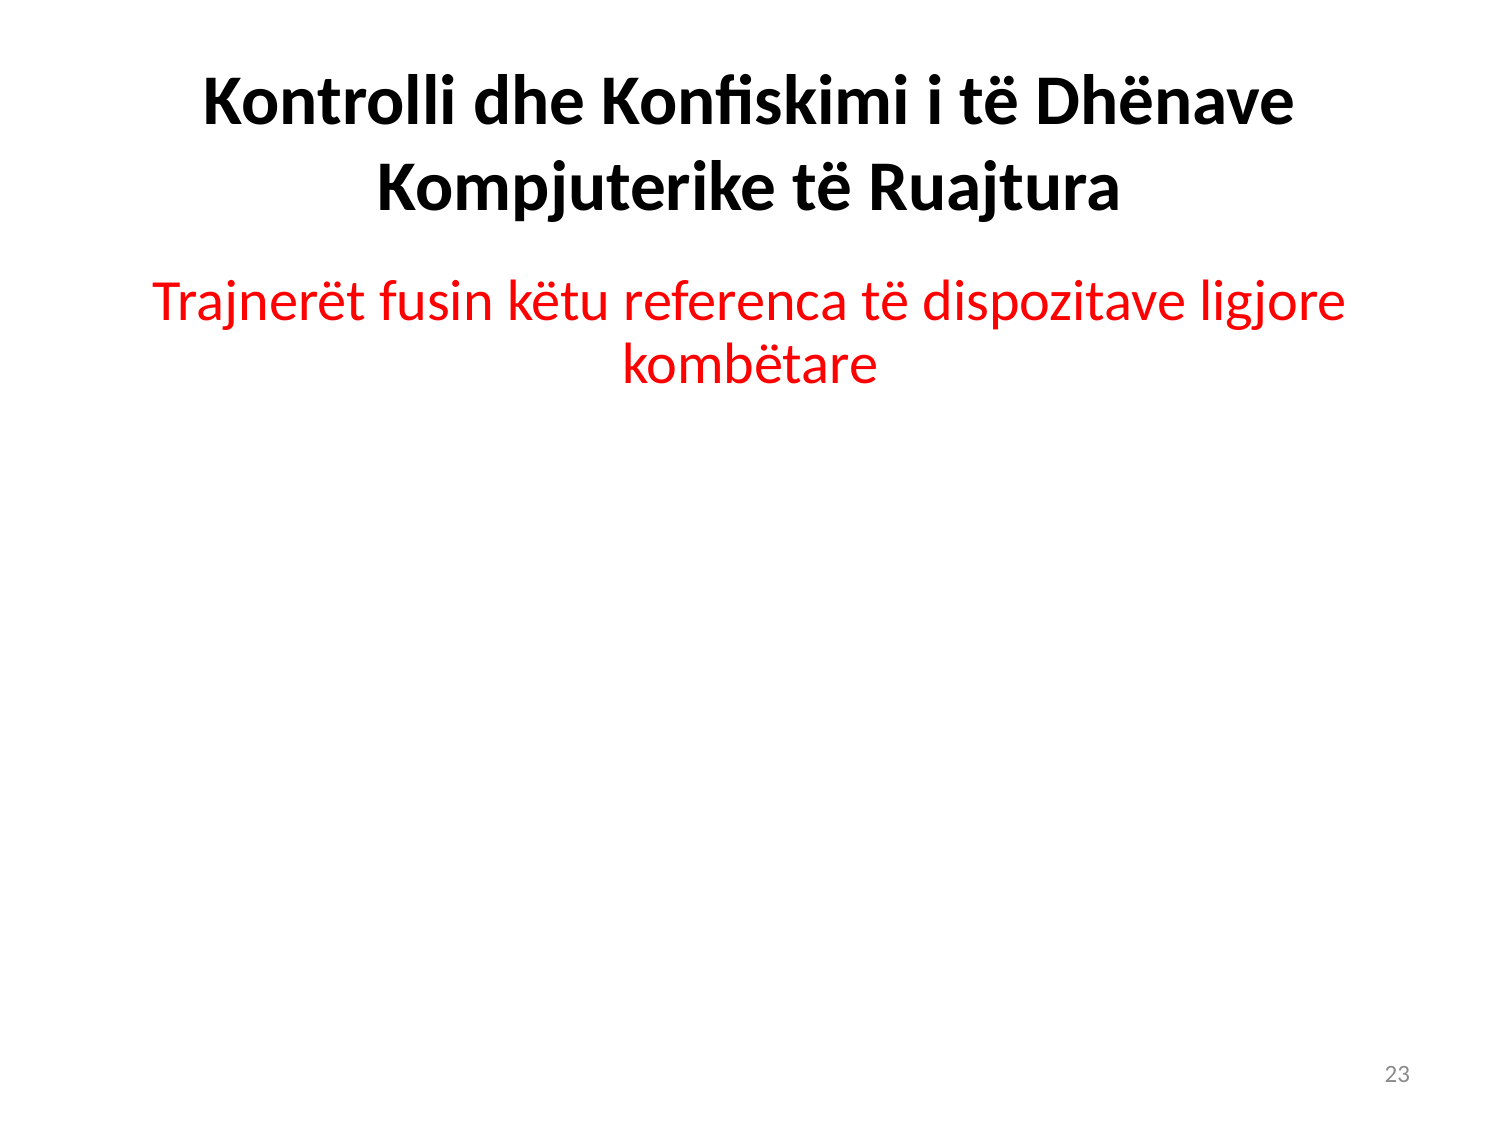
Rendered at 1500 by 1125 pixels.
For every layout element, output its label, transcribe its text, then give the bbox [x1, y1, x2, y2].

title Kontrolli dhe Konfiskimi i të Dhënave Kompjuterike të Ruajtura [75, 45, 1425, 233]
slide_number 23 [1074, 1042, 1425, 1103]
list Trajnerët fusin këtu referenca të dispozitave ligjore kombëtare [75, 262, 1425, 1005]
